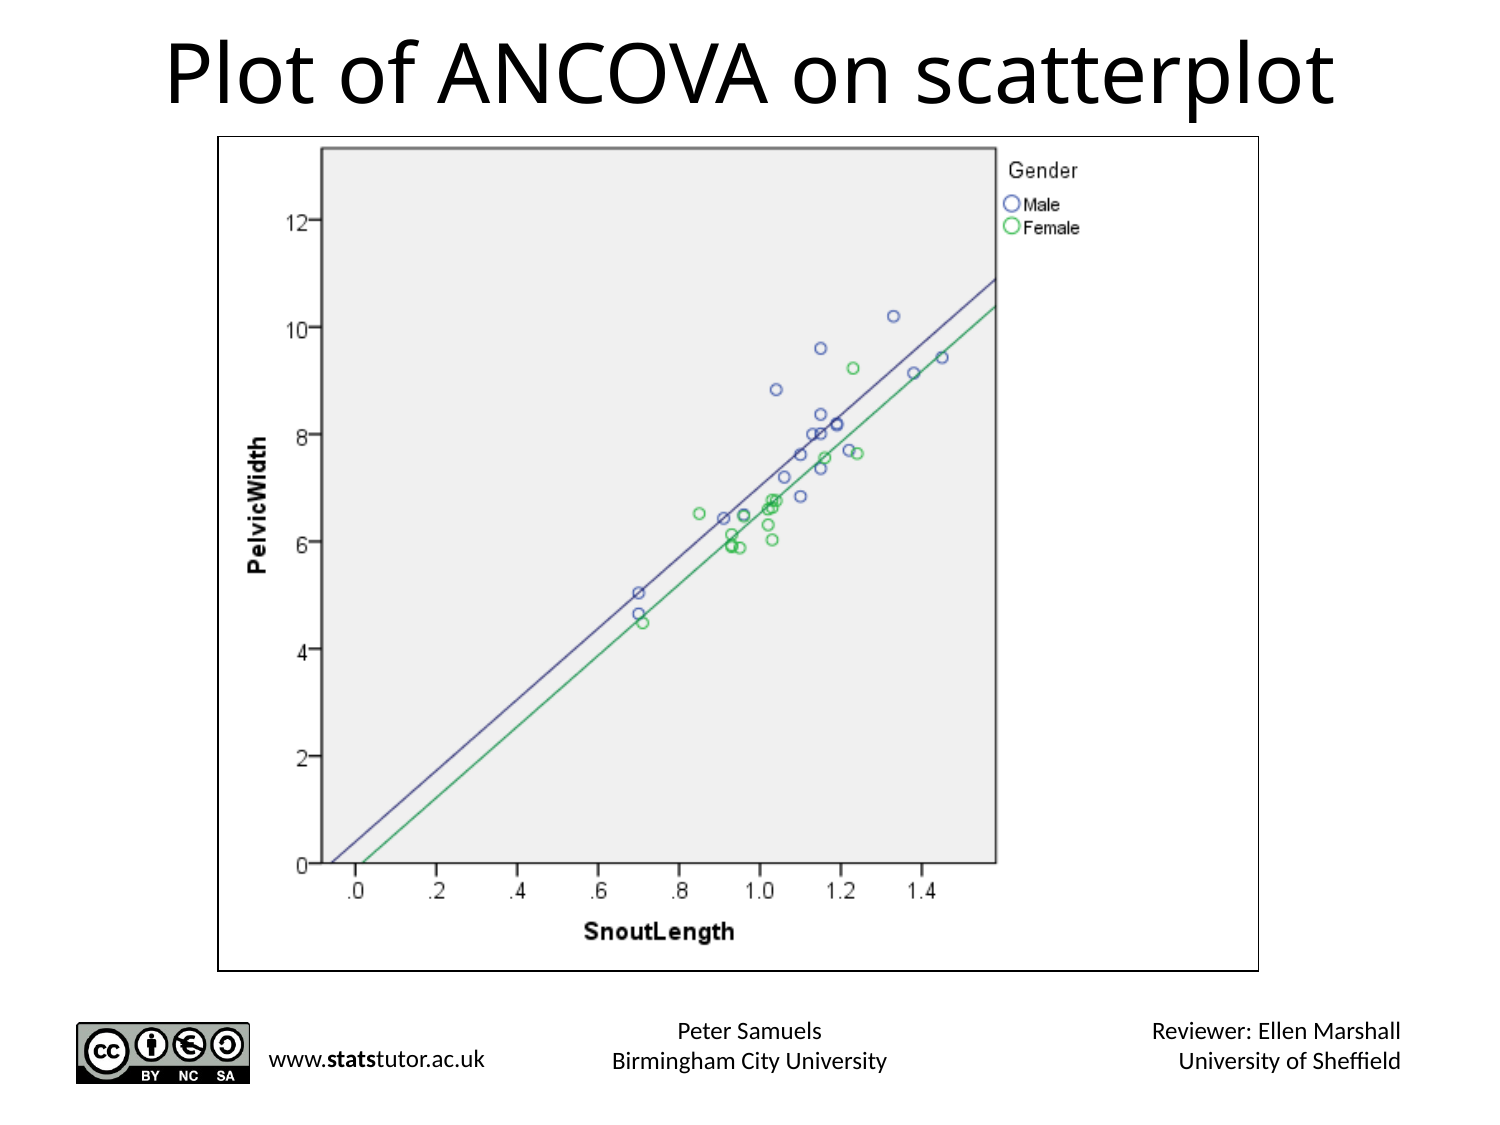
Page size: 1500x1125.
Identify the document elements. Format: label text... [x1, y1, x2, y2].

text_box Peter Samuels Birmingham City University [549, 1007, 951, 1083]
text_box Reviewer: Ellen Marshall University of Sheffield [1038, 1007, 1417, 1083]
picture [218, 136, 1259, 971]
picture [76, 1022, 251, 1084]
text_box www.statstutor.ac.uk [254, 1035, 573, 1080]
title Plot of ANCOVA on scatterplot [29, 19, 1471, 135]
